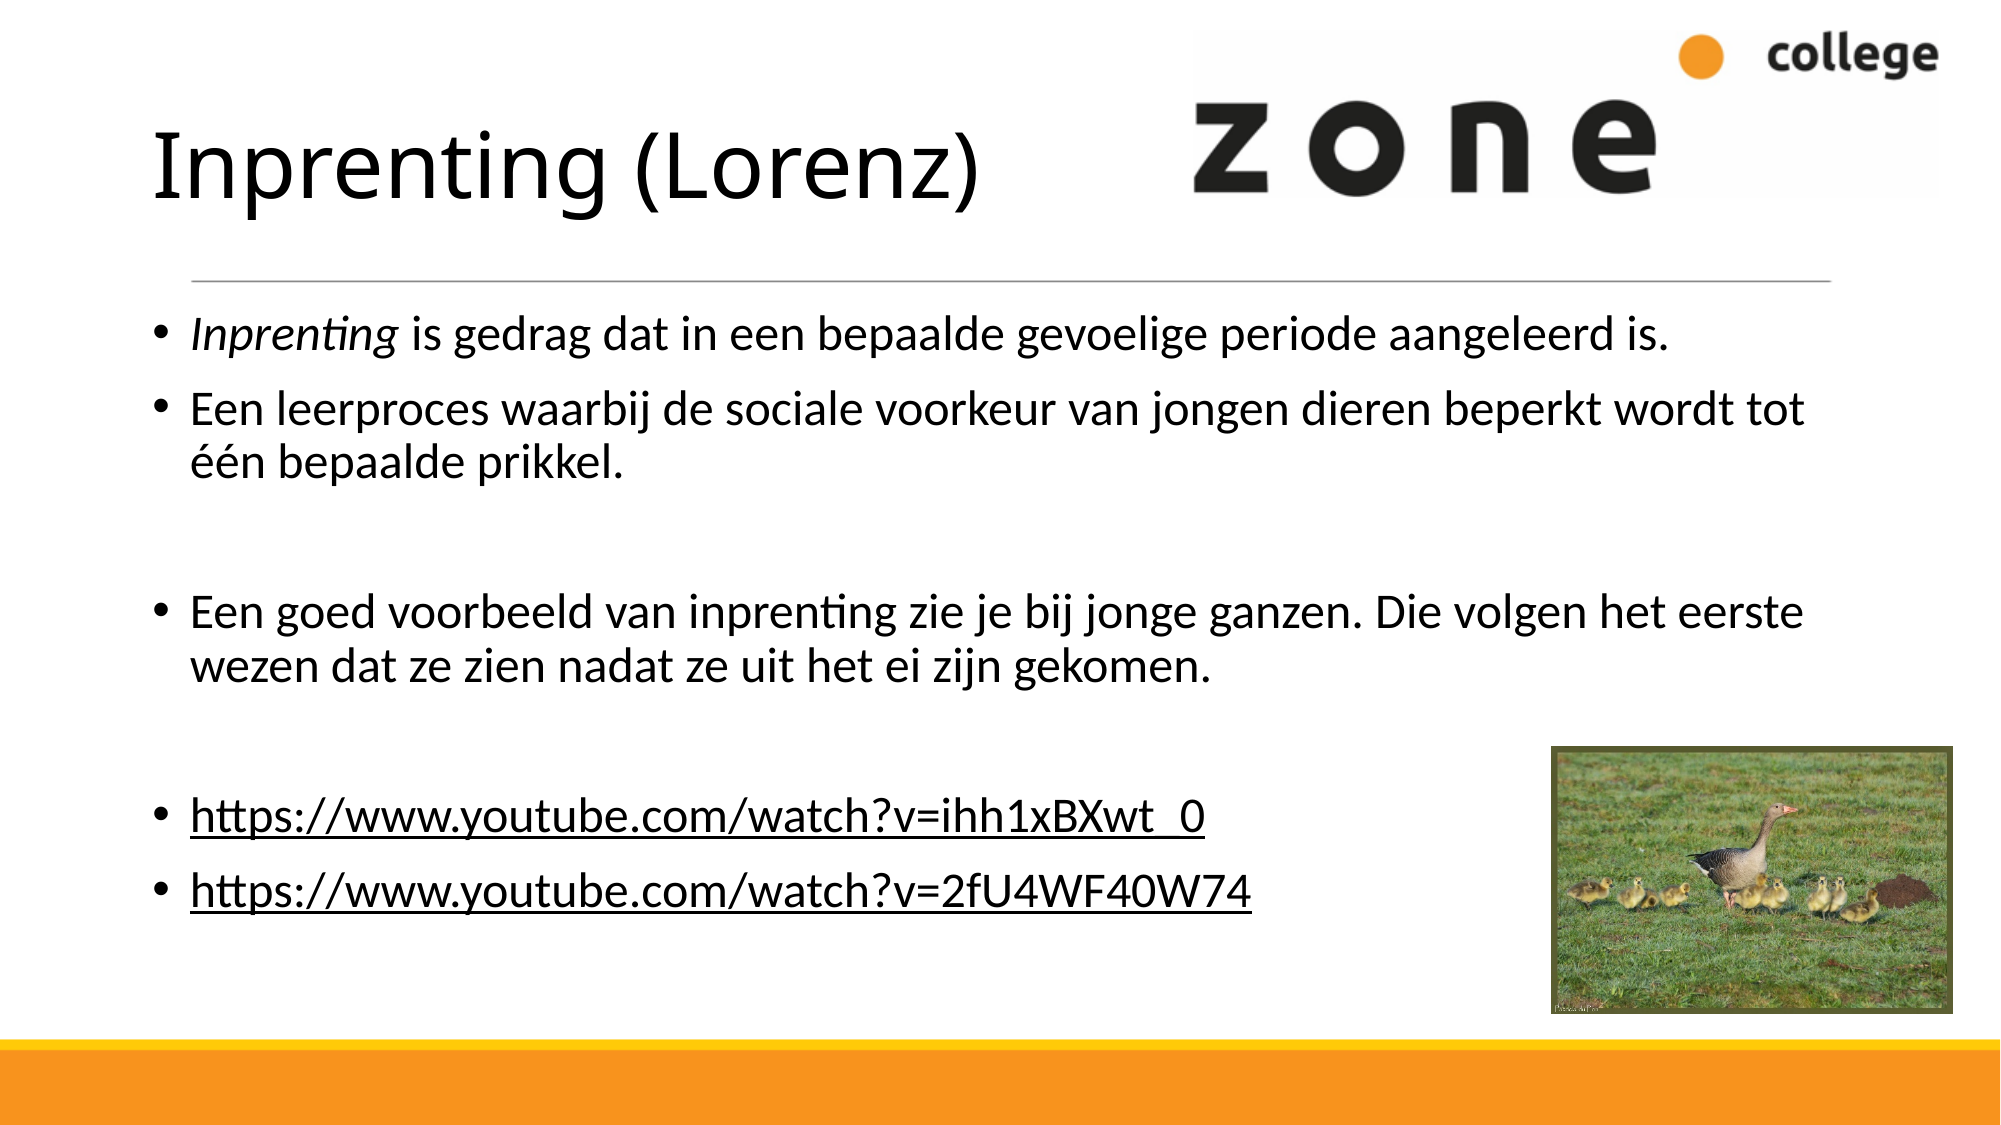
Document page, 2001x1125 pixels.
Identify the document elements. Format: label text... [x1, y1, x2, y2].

list Inprenting is gedrag dat in een bepaalde gevoelige periode aangeleerd is. Een leerproces waarbij de sociale voorkeur van jongen dieren beperkt wordt tot één bepaalde prikkel. Een goed voorbeeld van inprenting zie je bij jonge ganzen. Die volgen het eerste wezen dat ze zien nadat ze uit het ei zijn gekomen. https://www.youtube.com/watch?v=ihh1xBXwt_0 https://www.youtube.com/watch?v=2fU4WF40W74 [137, 299, 1863, 1014]
title Inprenting (Lorenz) [137, 59, 1863, 278]
picture [0, 0, 2001, 1125]
